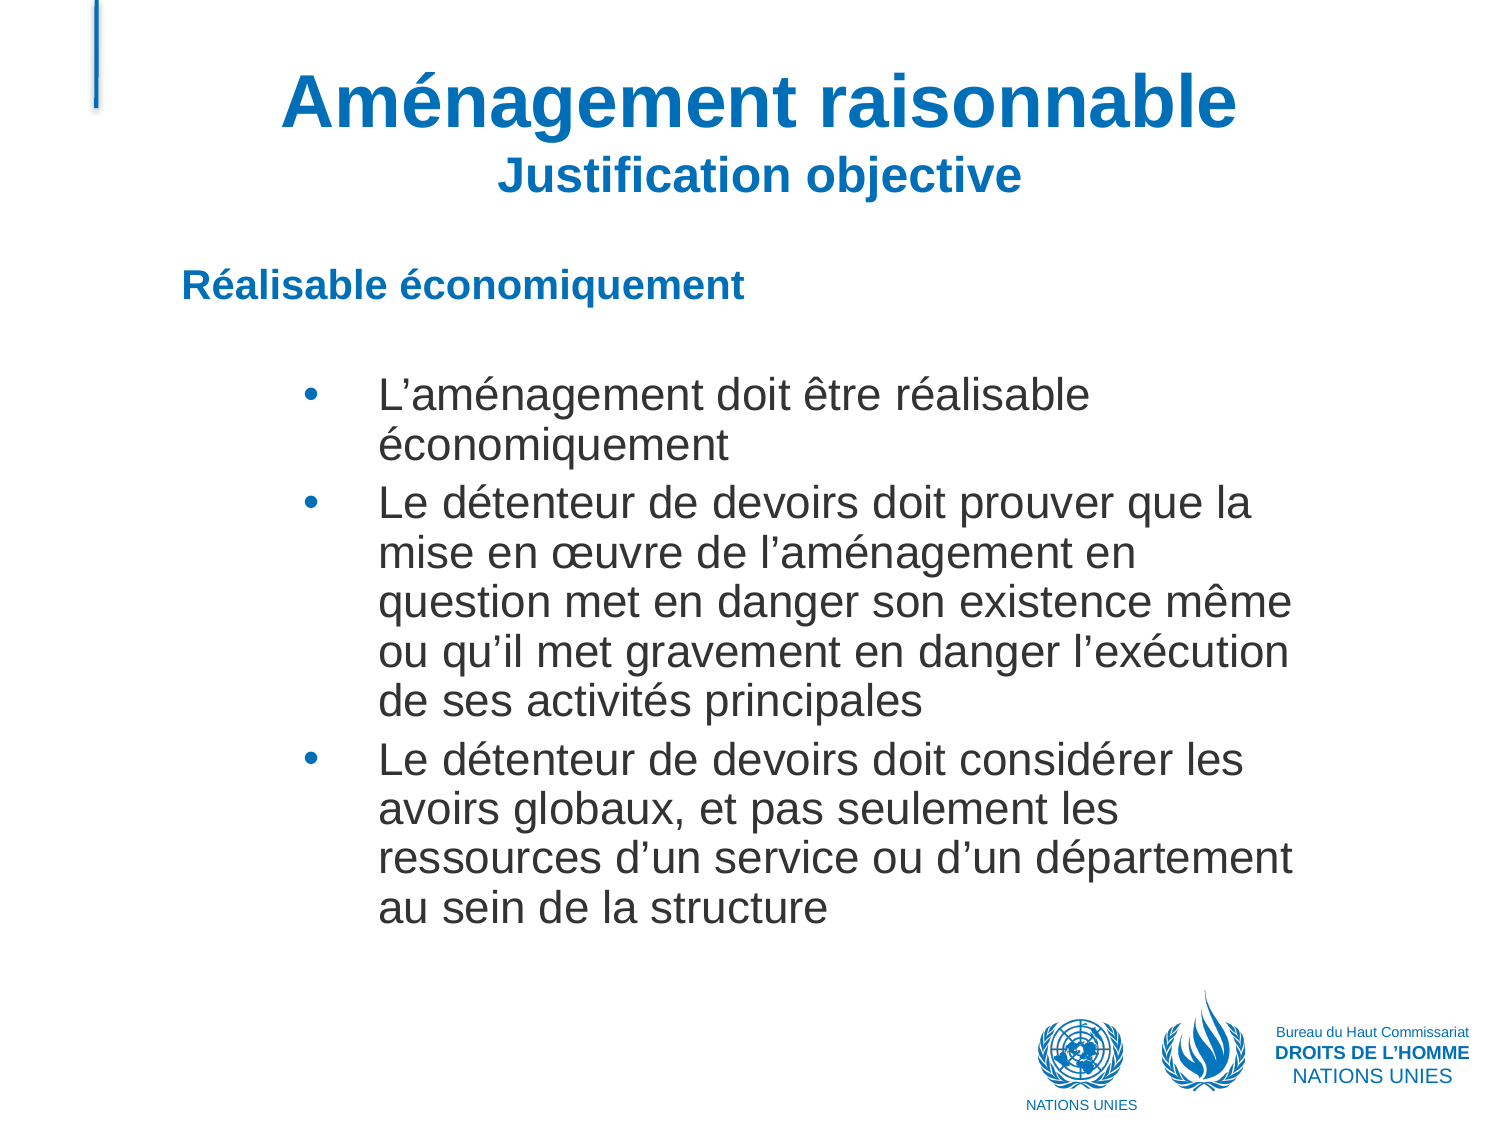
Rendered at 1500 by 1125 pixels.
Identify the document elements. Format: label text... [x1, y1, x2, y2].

title Aménagement raisonnable Justification objective [64, 45, 1456, 224]
text_box NATIONS UNIES [980, 1088, 1184, 1121]
picture [1037, 990, 1457, 1107]
text_box Bureau du Haut Commissariat DROITS DE L’HOMME NATIONS UNIES [1245, 1015, 1500, 1096]
text_box Réalisable économiquement L’aménagement doit être réalisable économiquement Le détenteur de devoirs doit prouver que la mise en œuvre de l’aménagement en question met en danger son existence même ou qu’il met gravement en danger l’exécution de ses activités principales Le détenteur de devoirs doit considérer les avoirs globaux, et pas seulement les ressources d’un service ou d’un département au sein de la structure [166, 256, 1325, 925]
